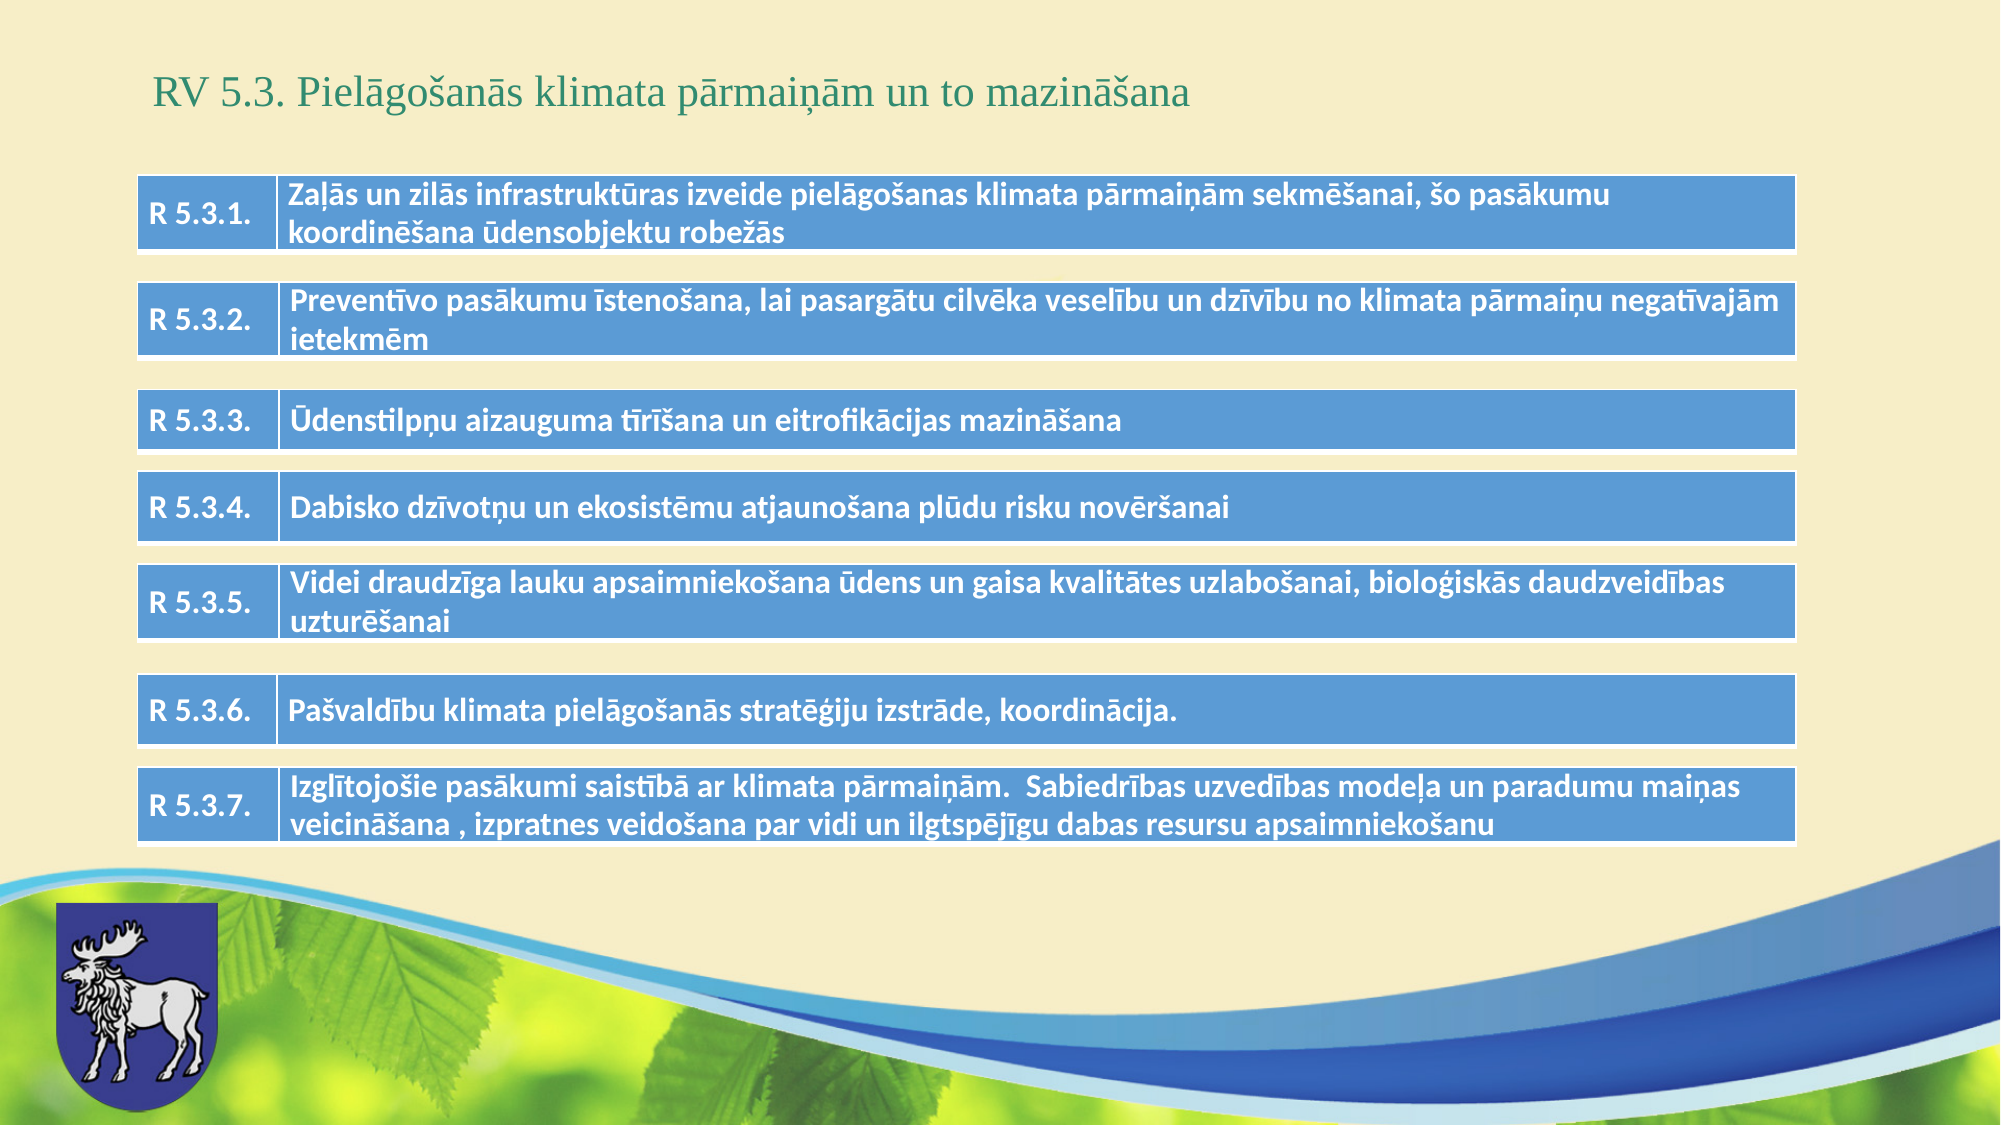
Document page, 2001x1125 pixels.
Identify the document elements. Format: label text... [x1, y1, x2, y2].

table_header R 5.3.2. [138, 283, 278, 355]
table_header Videi draudzīga lauku apsaimniekošana ūdens un gaisa kvalitātes uzlabošanai, bioloģiskās daudzveidības uzturēšanai [280, 565, 1795, 638]
table_header R 5.3.4. [138, 472, 278, 541]
table_header R 5.3.7. [138, 768, 278, 841]
table_header R 5.3.1. [138, 176, 276, 249]
table_header Izglītojošie pasākumi saistībā ar klimata pārmaiņām. Sabiedrības uzvedības modeļa un paradumu maiņas veicināšana , izpratnes veidošana par vidi un ilgtspējīgu dabas resursu apsaimniekošanu [280, 768, 1795, 841]
title RV 5.3. Pielāgošanās klimata pārmaiņām un to mazināšana [137, 59, 1863, 210]
table_header Ūdenstilpņu aizauguma tīrīšana un eitrofikācijas mazināšana [280, 390, 1795, 449]
table_header R 5.3.6. [138, 675, 276, 744]
picture [0, 0, 2001, 1125]
table_header Pašvaldību klimata pielāgošanās stratēģiju izstrāde, koordinācija. [278, 675, 1795, 744]
table_header R 5.3.5. [138, 565, 278, 638]
table_header Zaļās un zilās infrastruktūras izveide pielāgošanas klimata pārmaiņām sekmēšanai, šo pasākumu koordinēšana ūdensobjektu robežās [278, 176, 1795, 249]
table_header Preventīvo pasākumu īstenošana, lai pasargātu cilvēka veselību un dzīvību no klimata pārmaiņu negatīvajām ietekmēm [280, 283, 1795, 355]
table_header R 5.3.3. [138, 390, 278, 449]
table_header Dabisko dzīvotņu un ekosistēmu atjaunošana plūdu risku novēršanai [280, 472, 1795, 541]
